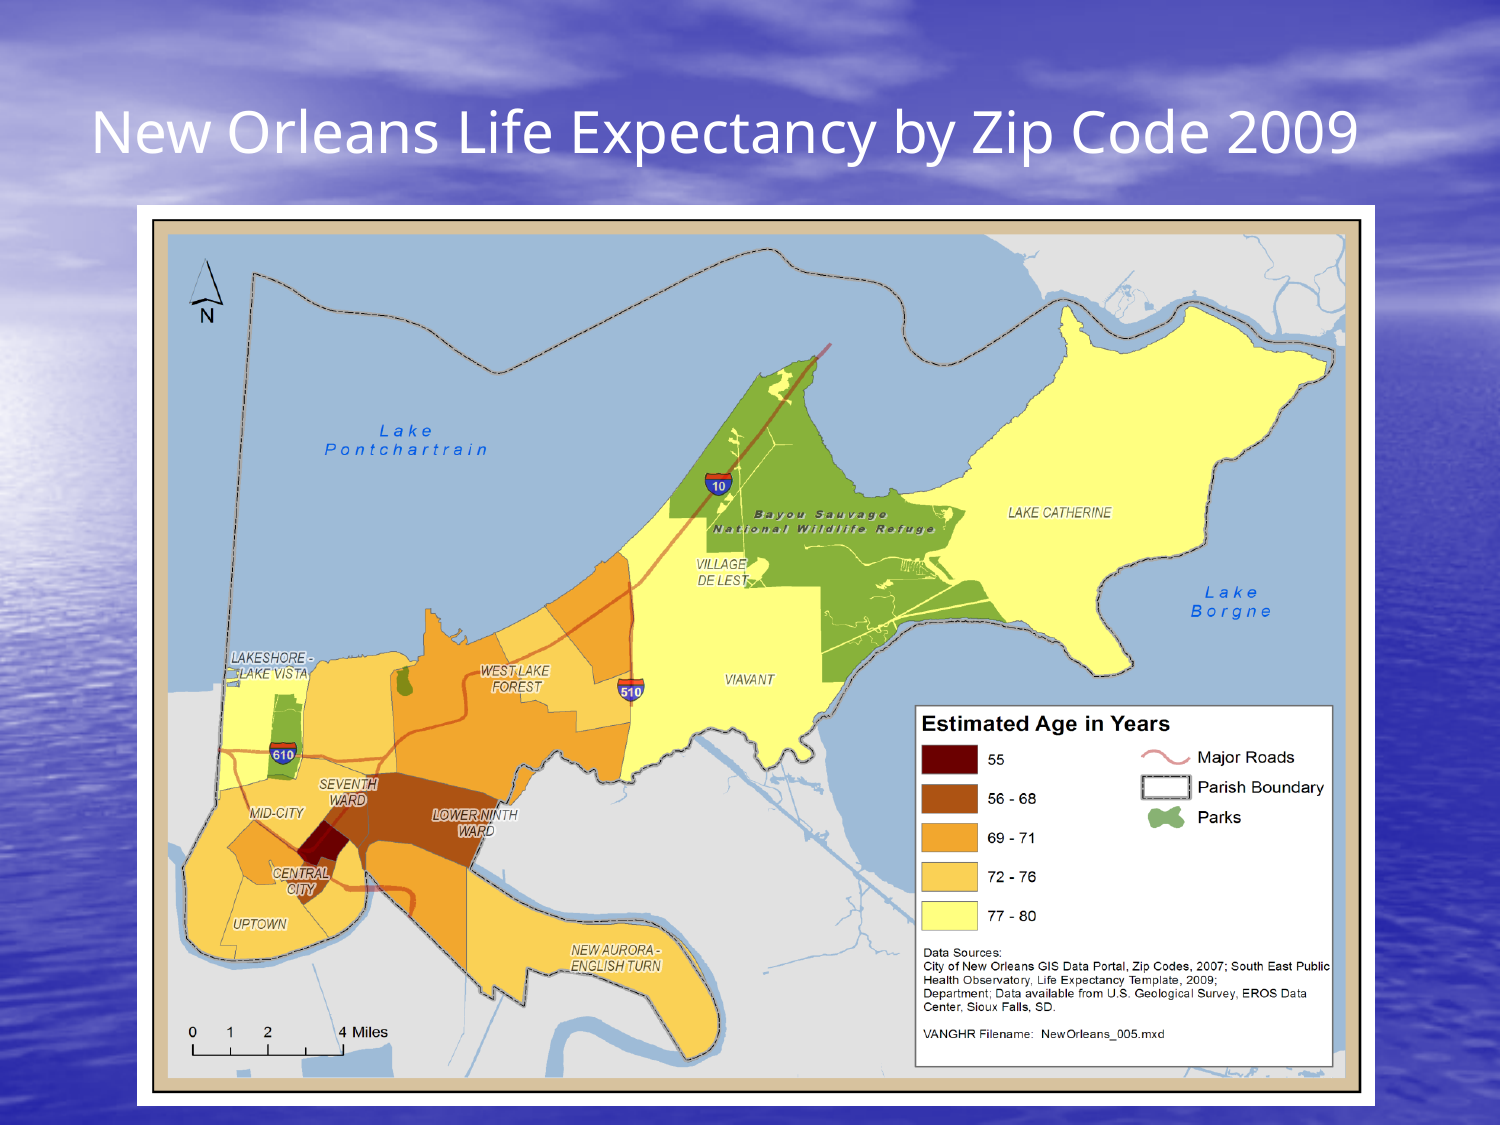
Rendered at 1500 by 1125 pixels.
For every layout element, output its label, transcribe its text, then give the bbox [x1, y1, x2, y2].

title New Orleans Life Expectancy by Zip Code 2009 [74, 47, 1426, 213]
picture [137, 205, 1376, 1107]
